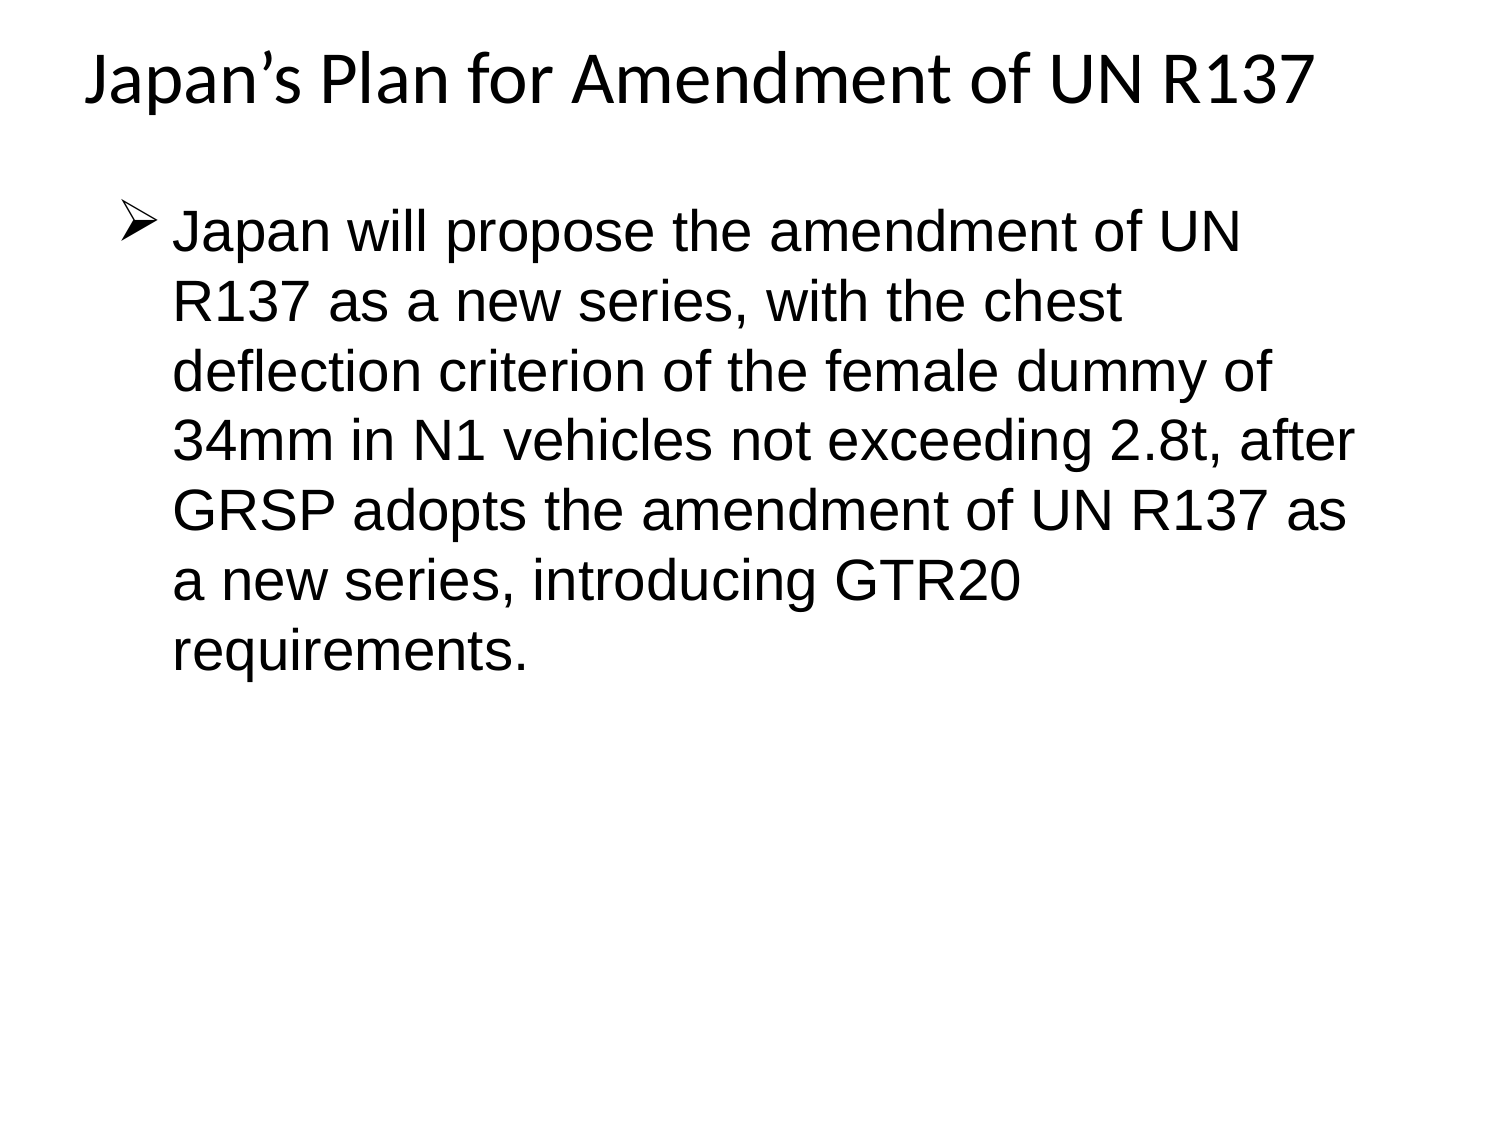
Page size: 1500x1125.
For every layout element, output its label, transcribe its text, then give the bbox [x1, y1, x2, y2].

text_box Japan will propose the amendment of UN R137 as a new series, with the chest deflection criterion of the female dummy of 34mm in N1 vehicles not exceeding 2.8t, after GRSP adopts the amendment of UN R137 as a new series, introducing GTR20 requirements. [102, 185, 1398, 772]
text_box Japan’s Plan for Amendment of UN R137 [69, 20, 1333, 126]
